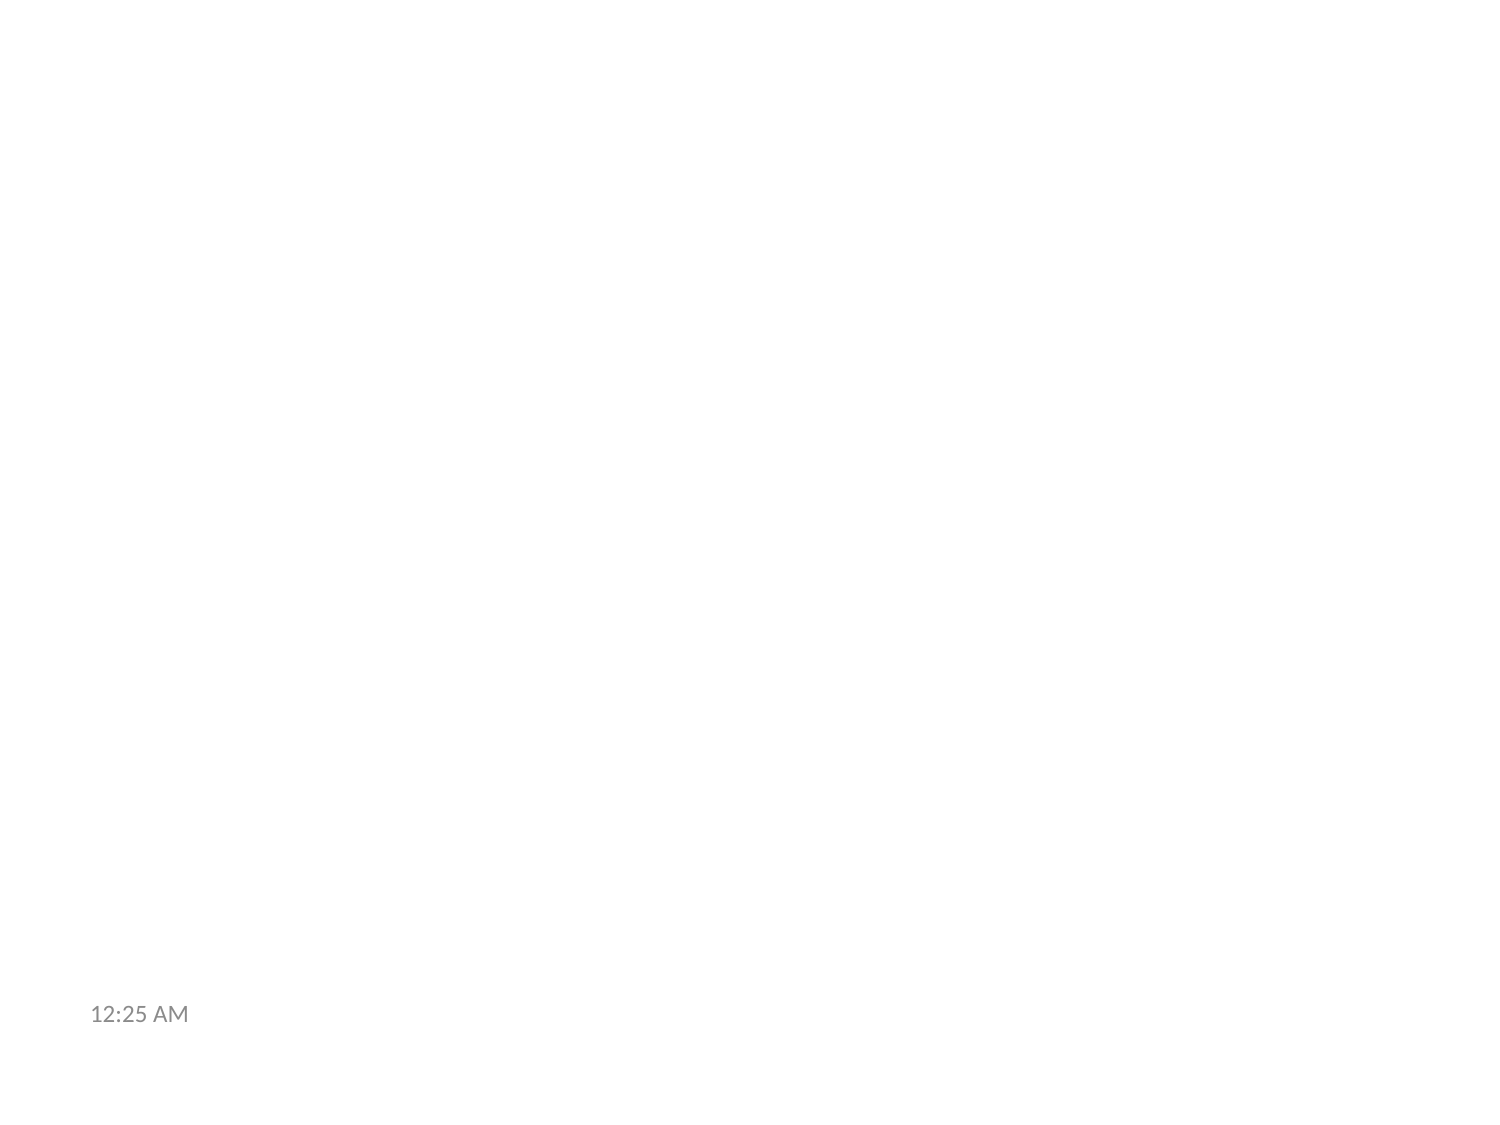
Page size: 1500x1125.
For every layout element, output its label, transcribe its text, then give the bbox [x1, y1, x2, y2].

text_box 3:35 PM [75, 982, 425, 1043]
